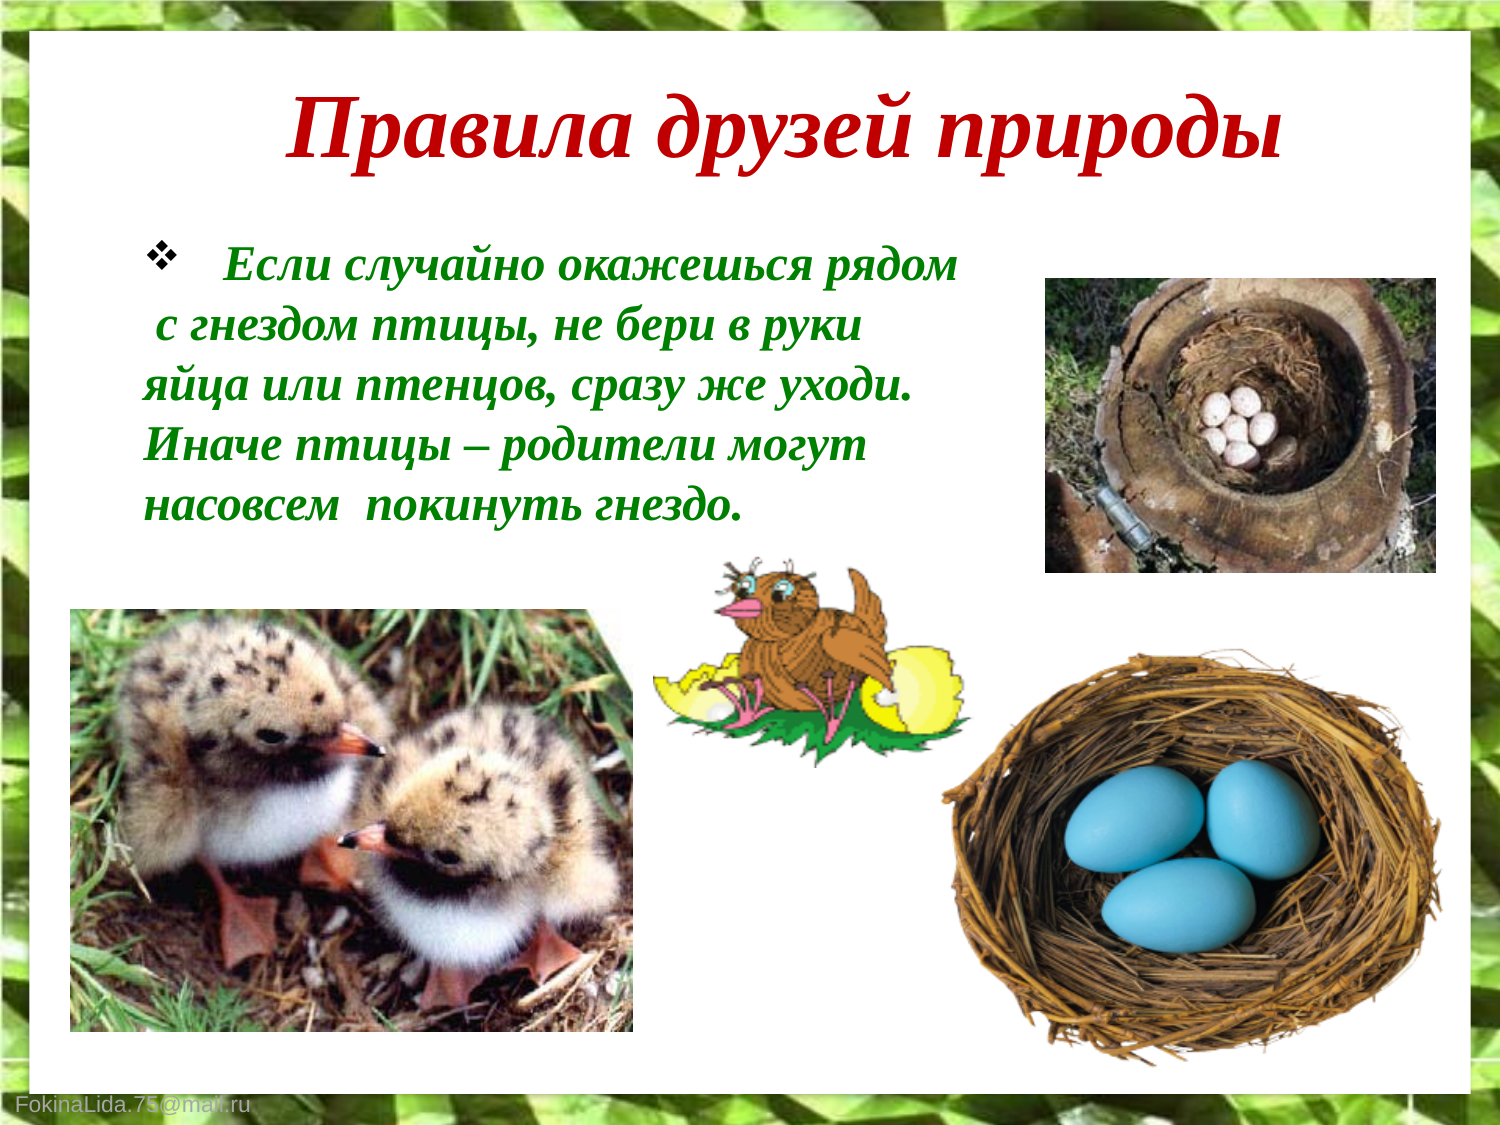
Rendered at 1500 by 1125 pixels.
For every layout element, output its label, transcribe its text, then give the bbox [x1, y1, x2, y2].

text_box Правила друзей природы [271, 58, 1301, 184]
picture [0, 0, 1500, 1125]
text_box Если случайно окажешься рядом с гнездом птицы, не бери в руки яйца или птенцов, сразу же уходи. Иначе птицы – родители могут насовсем покинуть гнездо. [128, 223, 987, 539]
